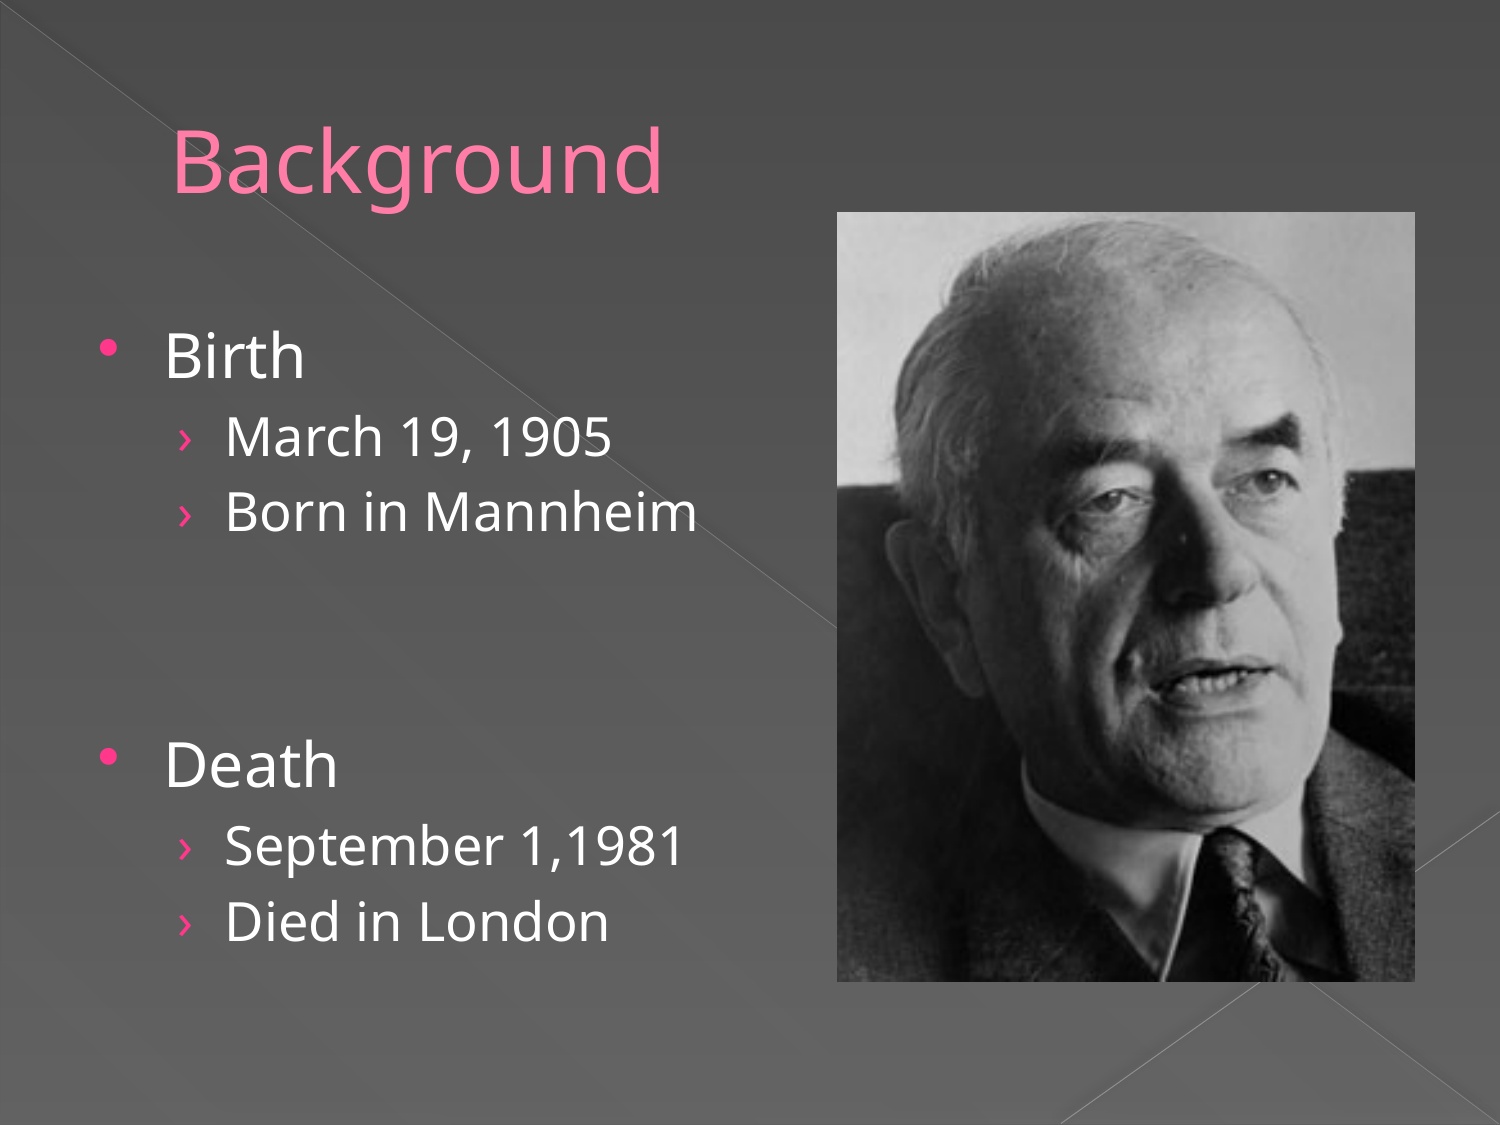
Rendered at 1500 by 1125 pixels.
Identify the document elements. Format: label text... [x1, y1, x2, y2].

list Birth March 19, 1905 Born in Mannheim Death September 1,1981 Died in London [75, 308, 1425, 1059]
picture [837, 212, 1415, 982]
title Background [75, 43, 1425, 274]
